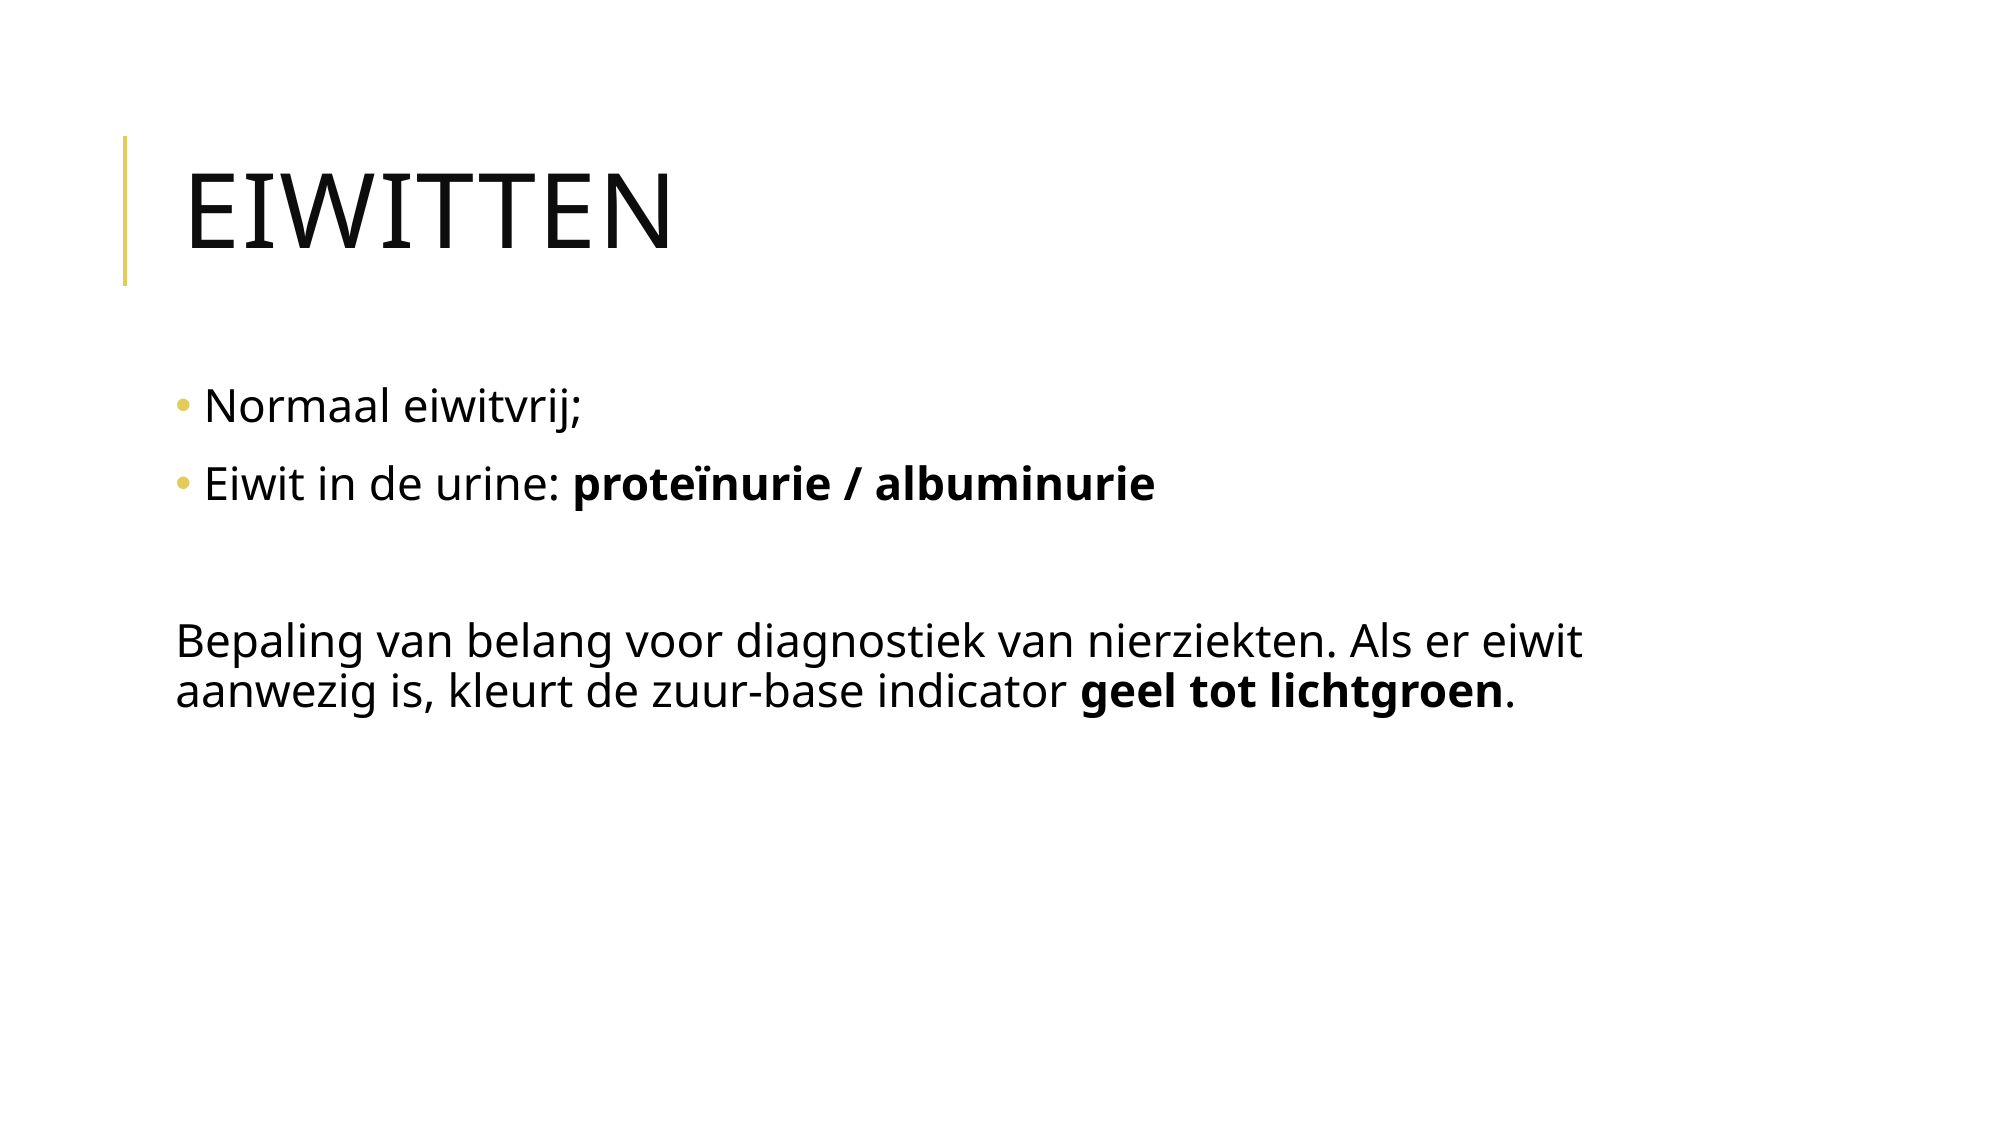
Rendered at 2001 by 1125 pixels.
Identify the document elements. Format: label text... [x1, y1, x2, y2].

title eiwitten [168, 96, 1763, 342]
list Normaal eiwitvrij; Eiwit in de urine: proteïnurie / albuminurie Bepaling van belang voor diagnostiek van nierziekten. Als er eiwit aanwezig is, kleurt de zuur-base indicator geel tot lichtgroen. [168, 375, 1763, 1035]
